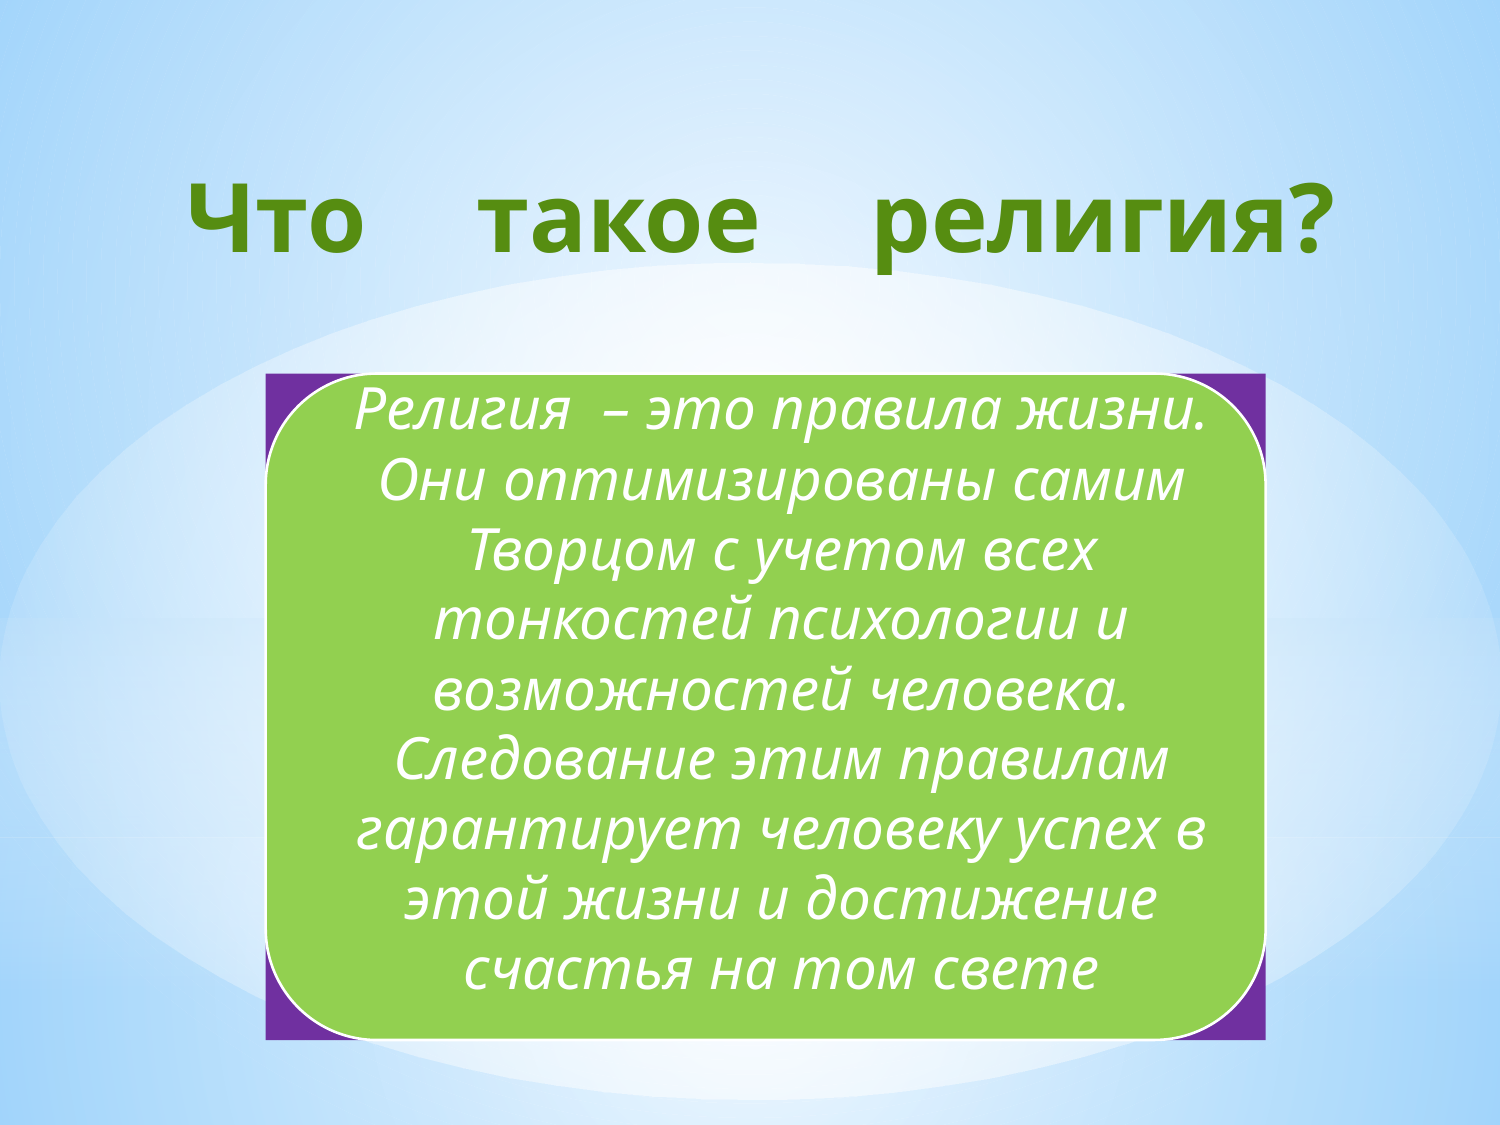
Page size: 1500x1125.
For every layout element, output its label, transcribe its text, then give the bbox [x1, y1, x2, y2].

title Что такое религия? [171, 149, 1351, 398]
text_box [265, 373, 1266, 1041]
